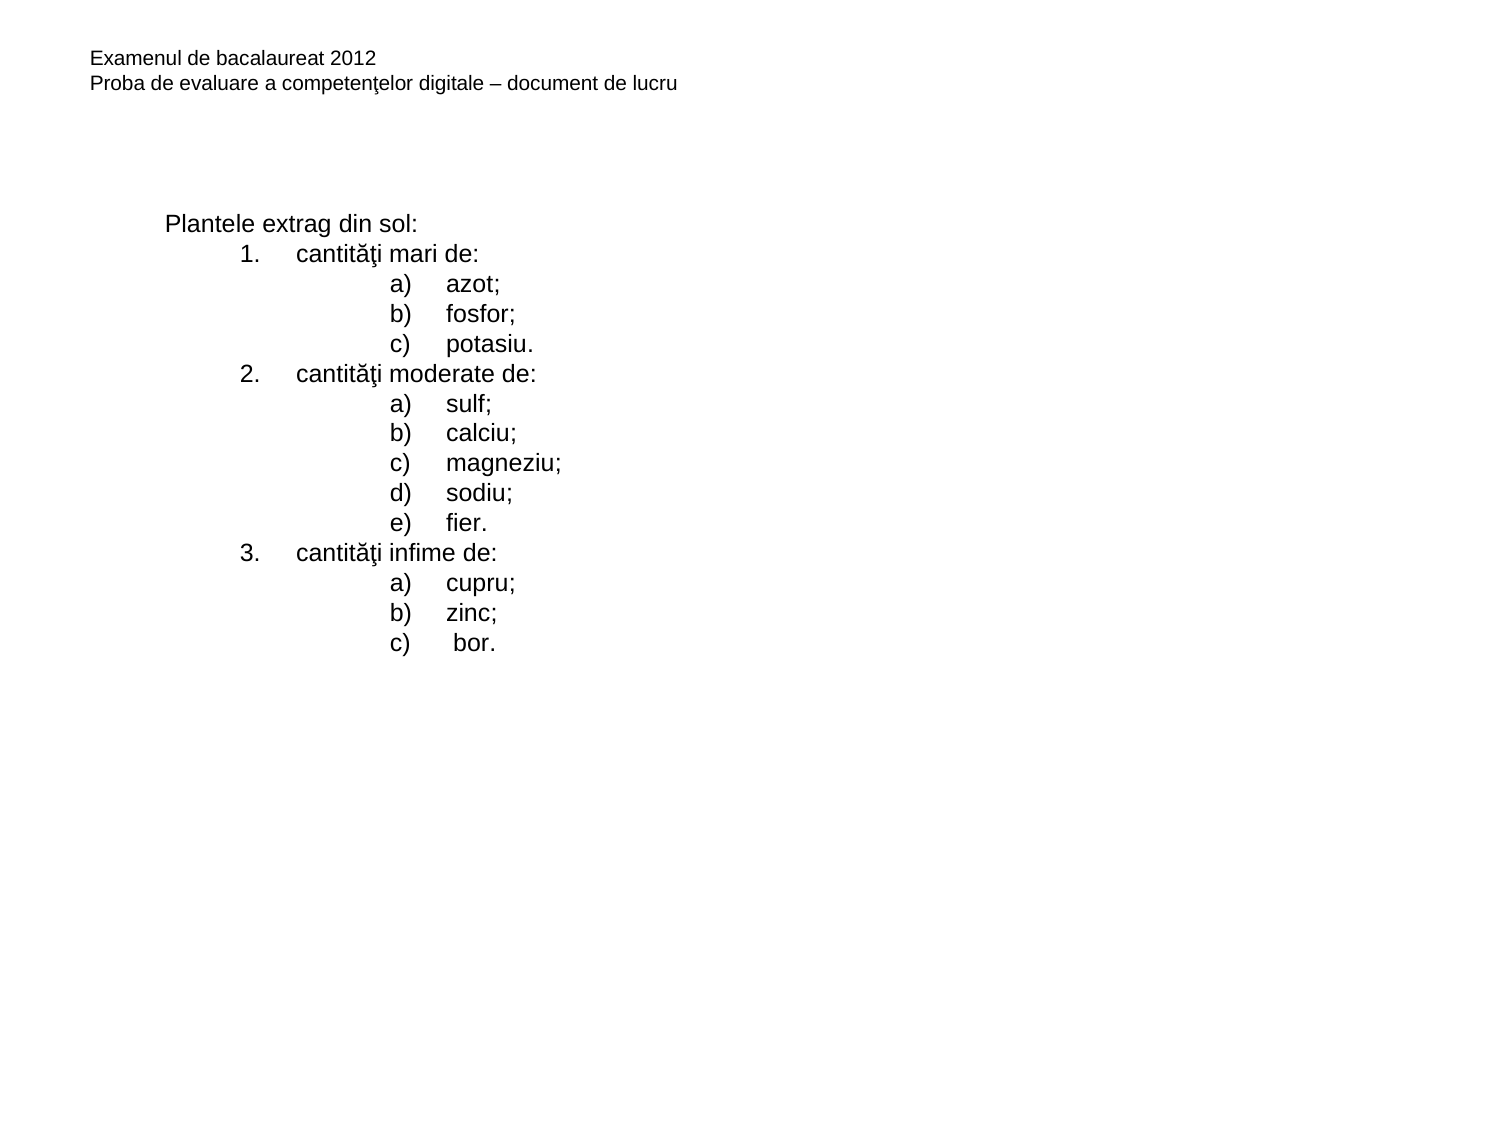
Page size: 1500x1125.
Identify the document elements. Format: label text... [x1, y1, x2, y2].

text_box Examenul de bacalaureat 2012 Proba de evaluare a competenţelor digitale – document de lucru [75, 37, 1388, 103]
text_box Plantele extrag din sol: cantităţi mari de: azot; fosfor; potasiu. cantităţi moderate de: sulf; calciu; magneziu; sodiu; fier. cantităţi infime de: cupru; zinc; bor. [150, 200, 1238, 664]
